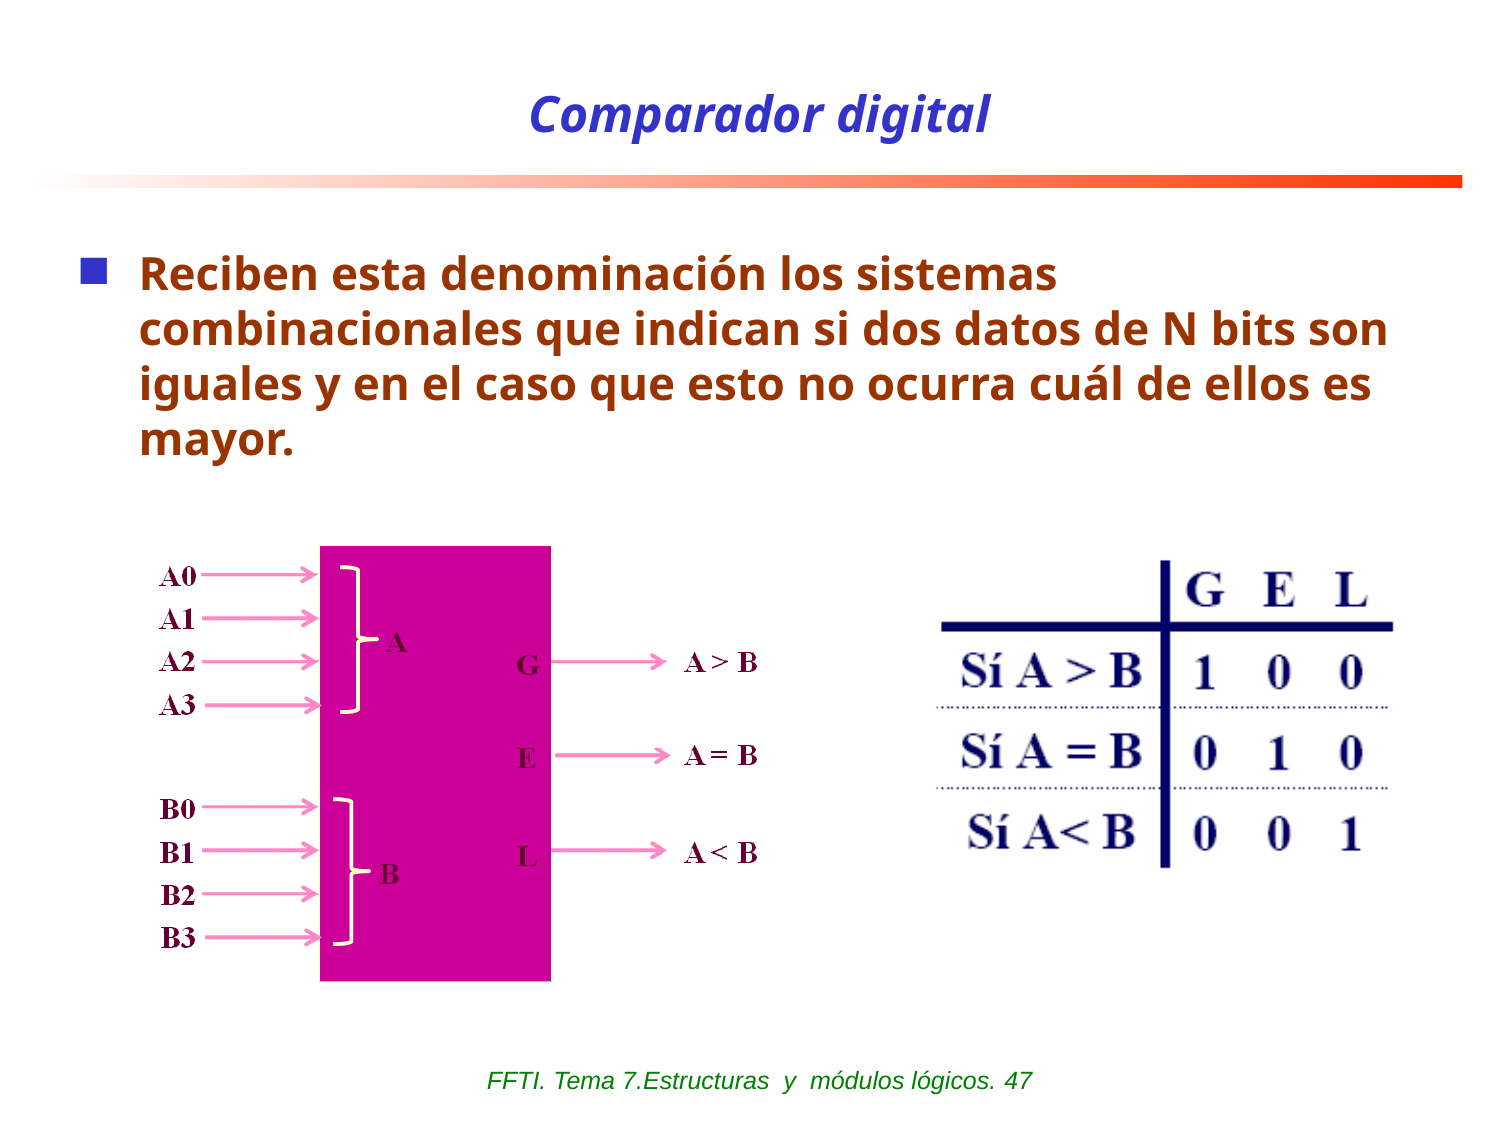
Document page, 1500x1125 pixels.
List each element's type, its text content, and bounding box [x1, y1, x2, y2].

footer FFTI. Tema 7.Estructuras y módulos lógicos. 47 [68, 1056, 1451, 1103]
picture [139, 543, 784, 983]
picture [936, 543, 1413, 876]
title Comparador digital [68, 49, 1451, 176]
list Reciben esta denominación los sistemas combinacionales que indican si dos datos de N bits son iguales y en el caso que esto no ocurra cuál de ellos es mayor. [68, 237, 1451, 479]
